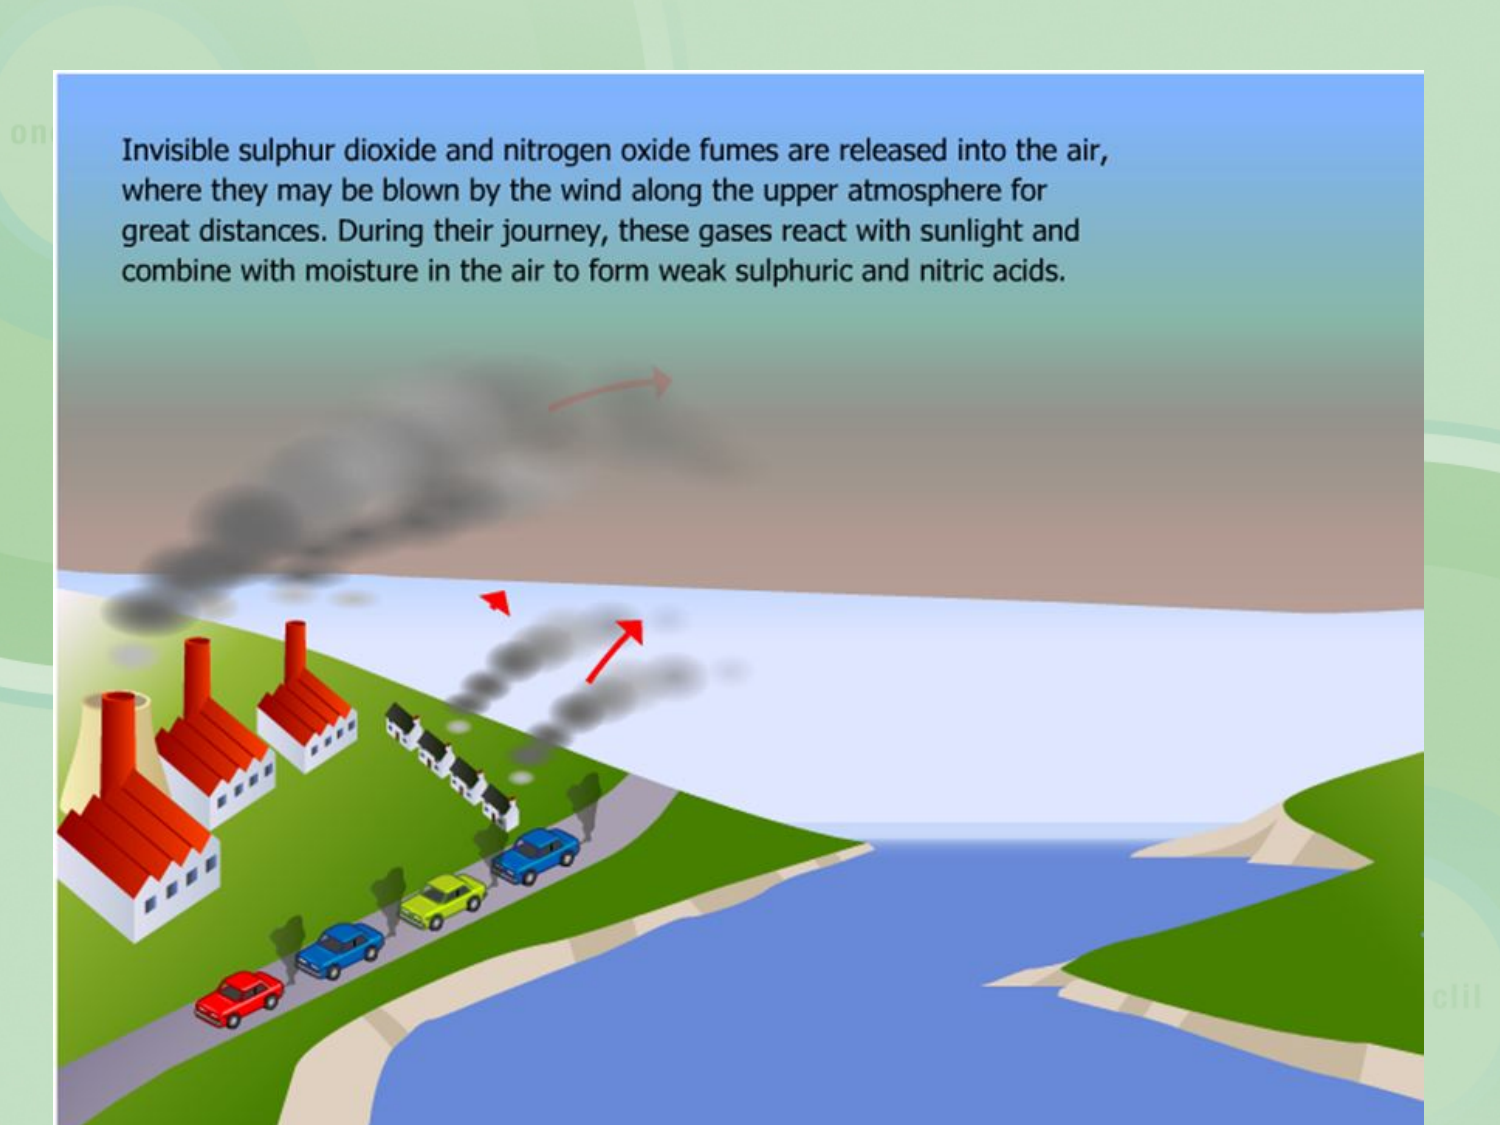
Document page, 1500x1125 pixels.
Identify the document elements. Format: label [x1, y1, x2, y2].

list [52, 70, 1424, 1125]
picture [0, 0, 1500, 1125]
